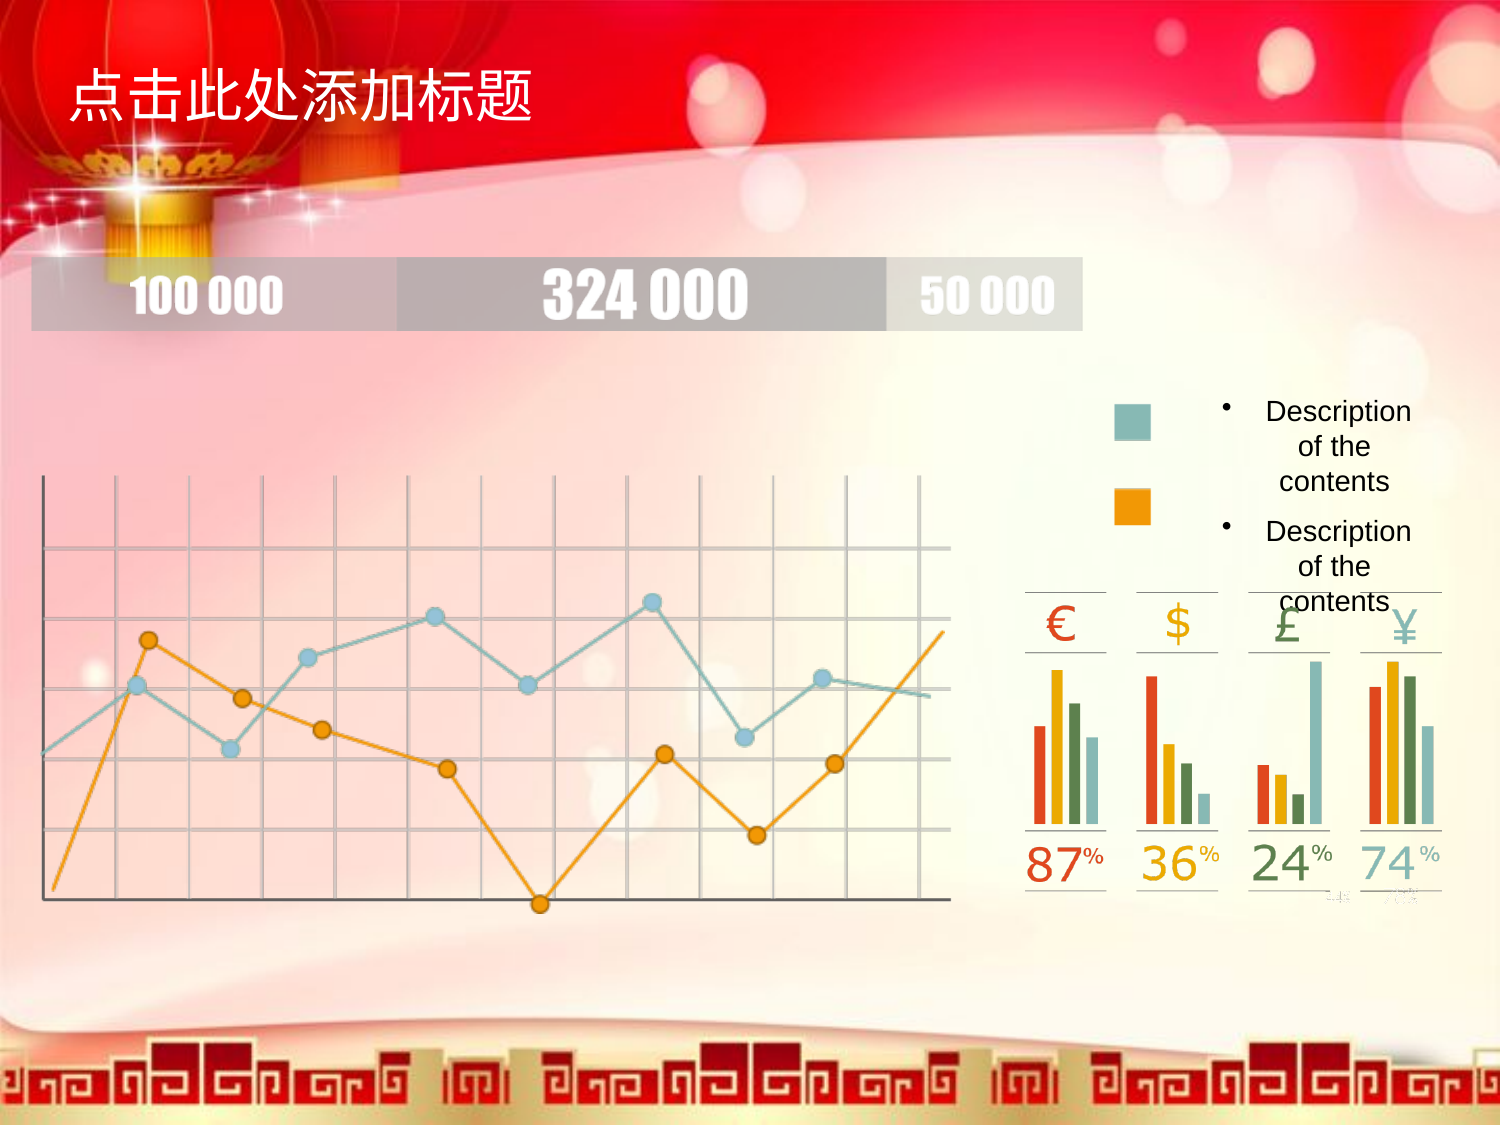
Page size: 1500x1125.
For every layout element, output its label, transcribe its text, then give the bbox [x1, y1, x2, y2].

picture [0, 0, 1500, 1125]
text_box Description of the contents Description of the contents [1198, 385, 1436, 574]
text_box 点击此处添加标题 [53, 52, 1129, 137]
